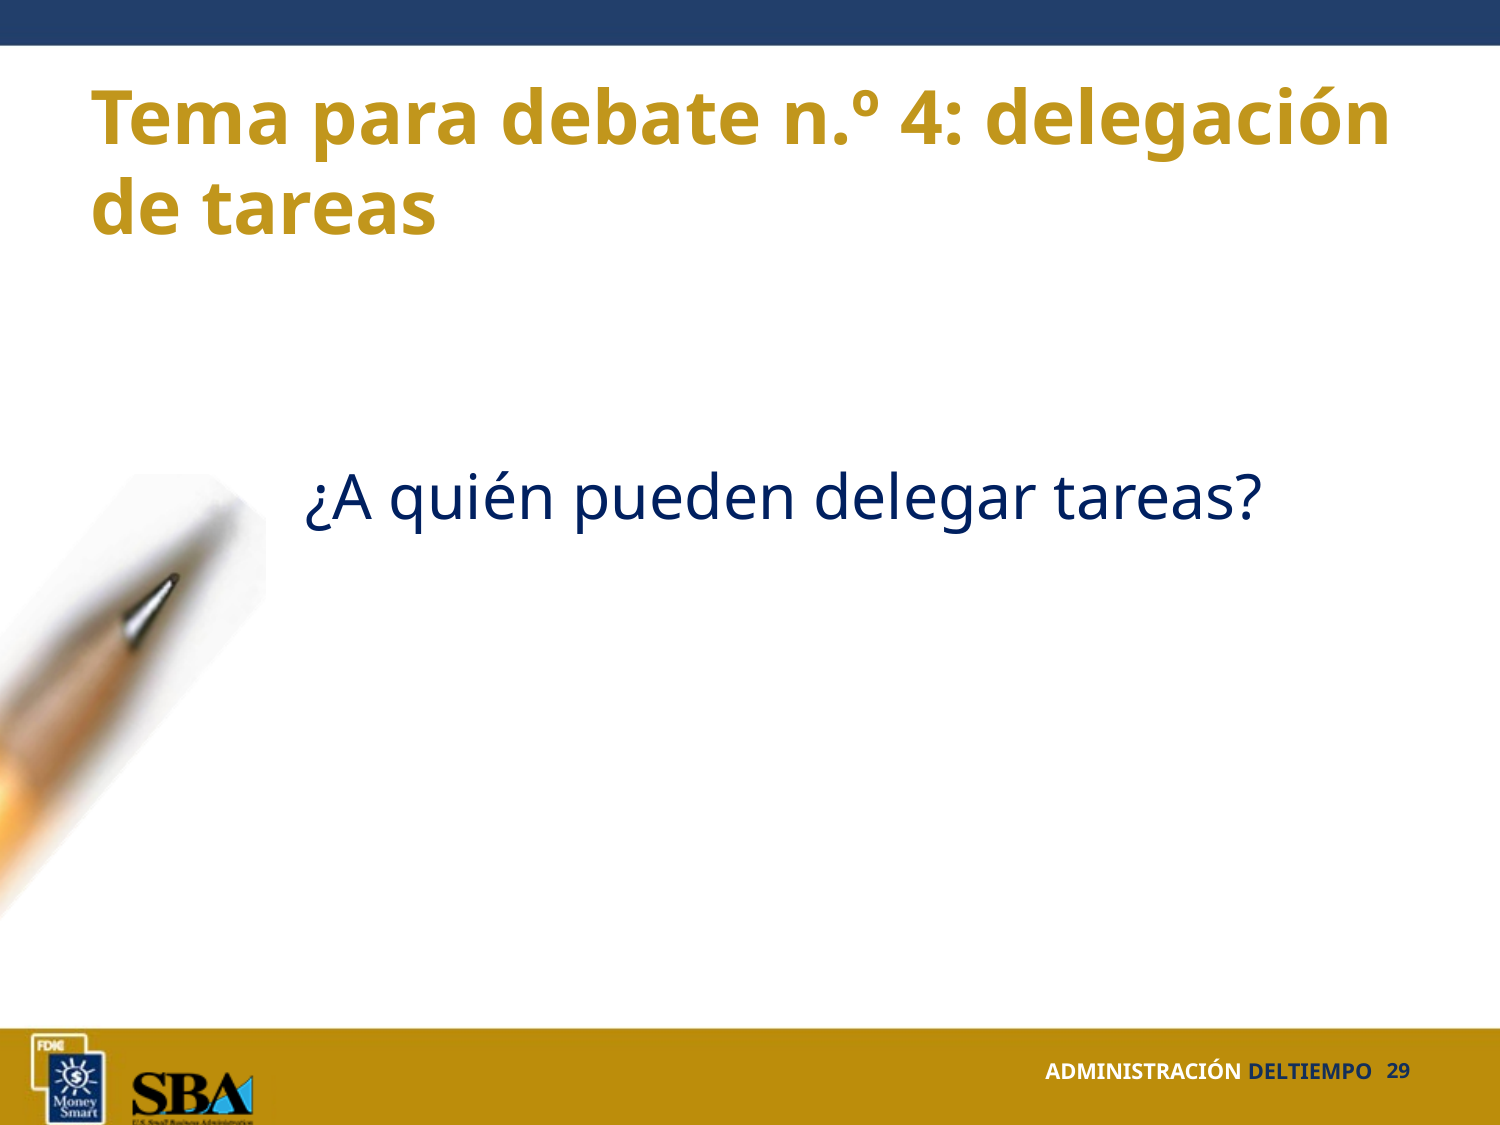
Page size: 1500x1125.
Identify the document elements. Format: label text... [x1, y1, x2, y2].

title Tema para debate n.º 4: delegación de tareas [74, 62, 1500, 163]
list ¿A quién pueden delegar tareas? [74, 249, 1426, 951]
picture [0, 0, 1500, 1125]
